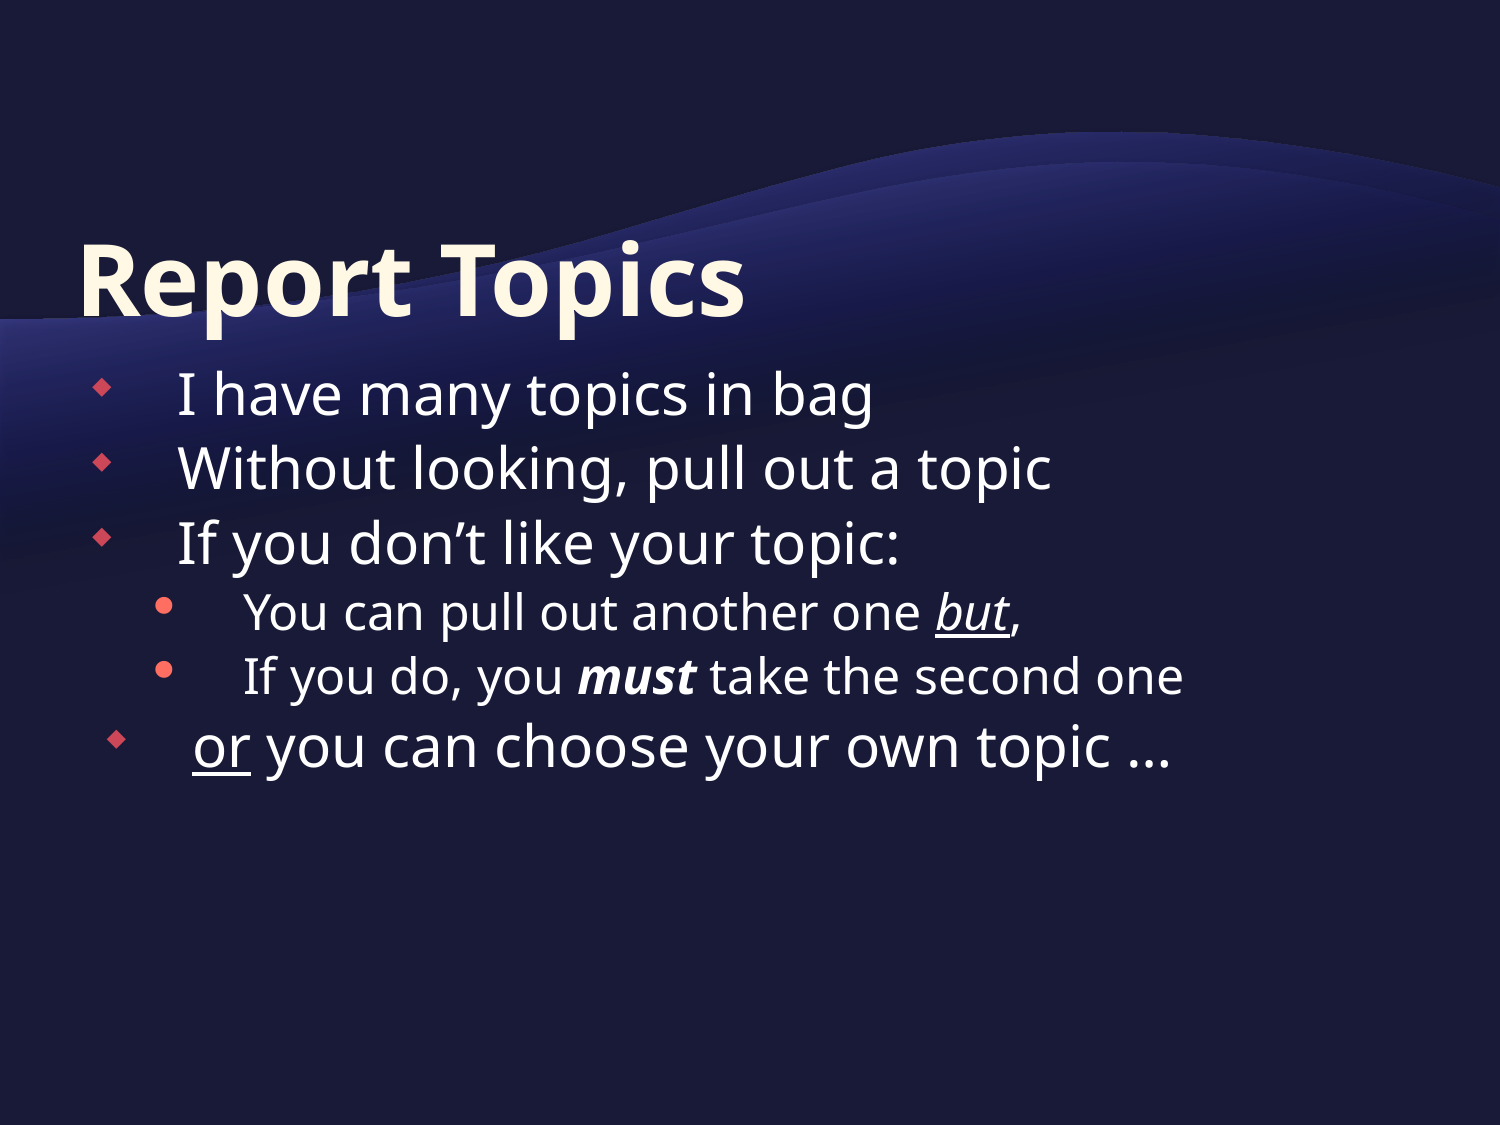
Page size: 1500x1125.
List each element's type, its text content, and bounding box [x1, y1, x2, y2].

title Report Topics [75, 87, 1425, 338]
list I have many topics in bag Without looking, pull out a topic If you don’t like your topic: You can pull out another one but, If you do, you must take the second one or you can choose your own topic … [75, 357, 1425, 1033]
